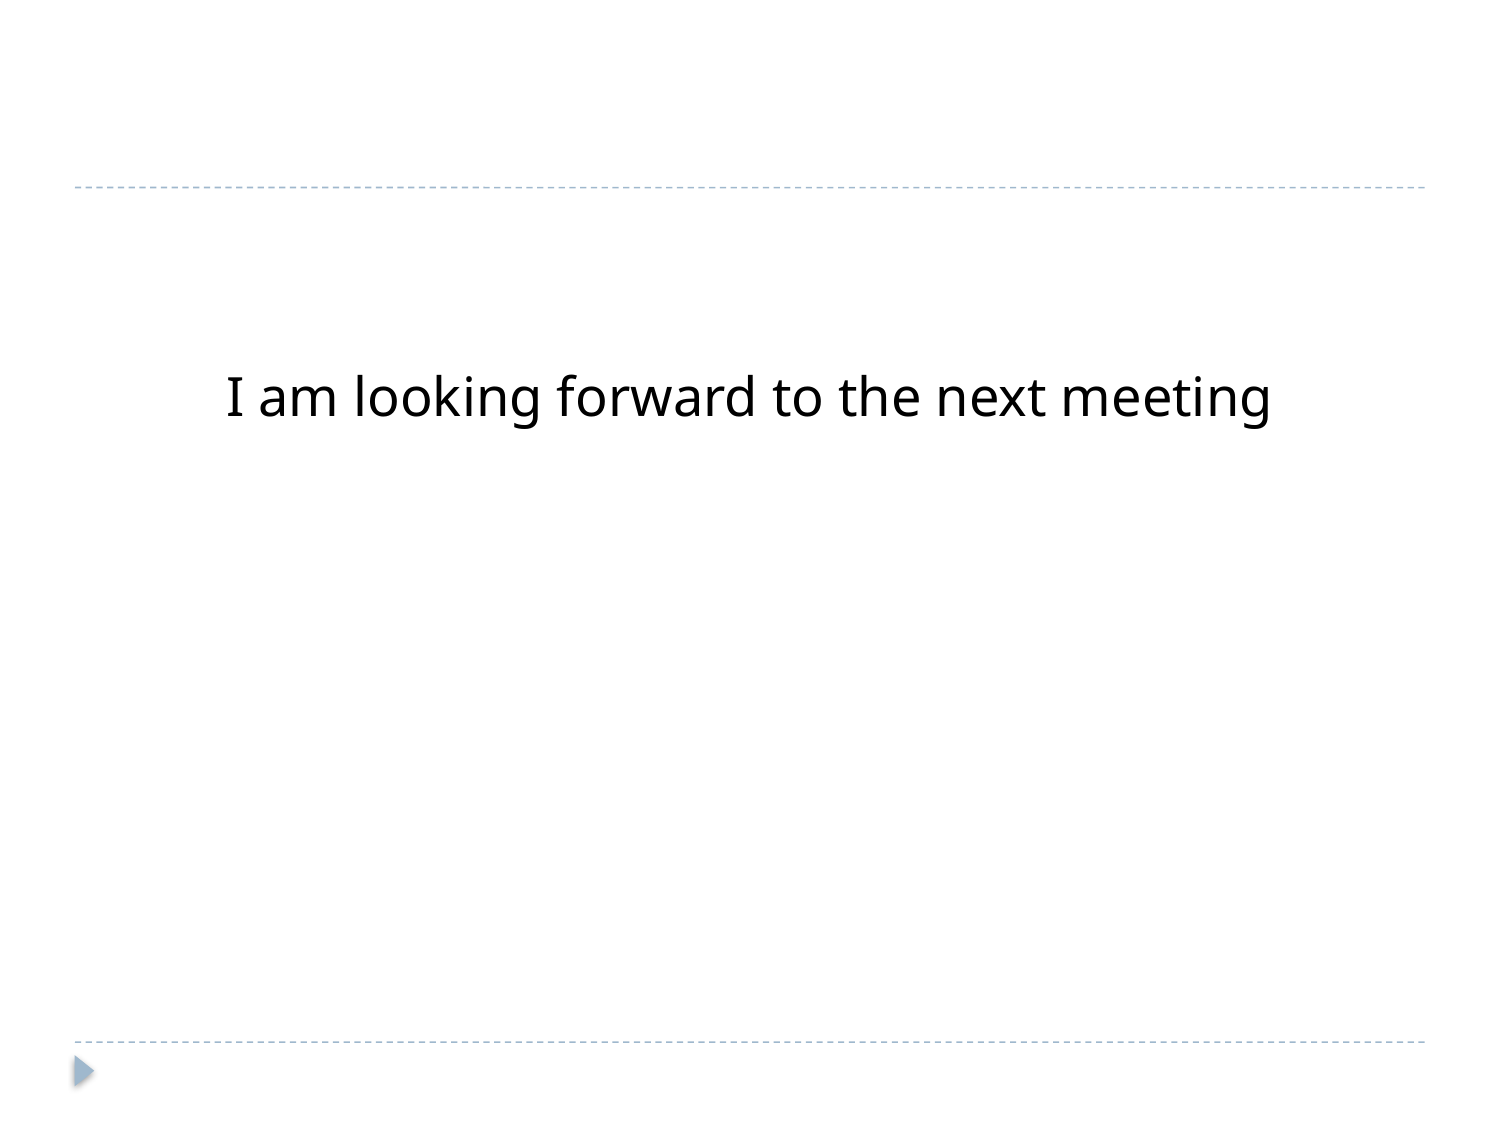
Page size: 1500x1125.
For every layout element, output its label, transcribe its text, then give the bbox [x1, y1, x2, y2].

list I am looking forward to the next meeting [75, 200, 1425, 1010]
